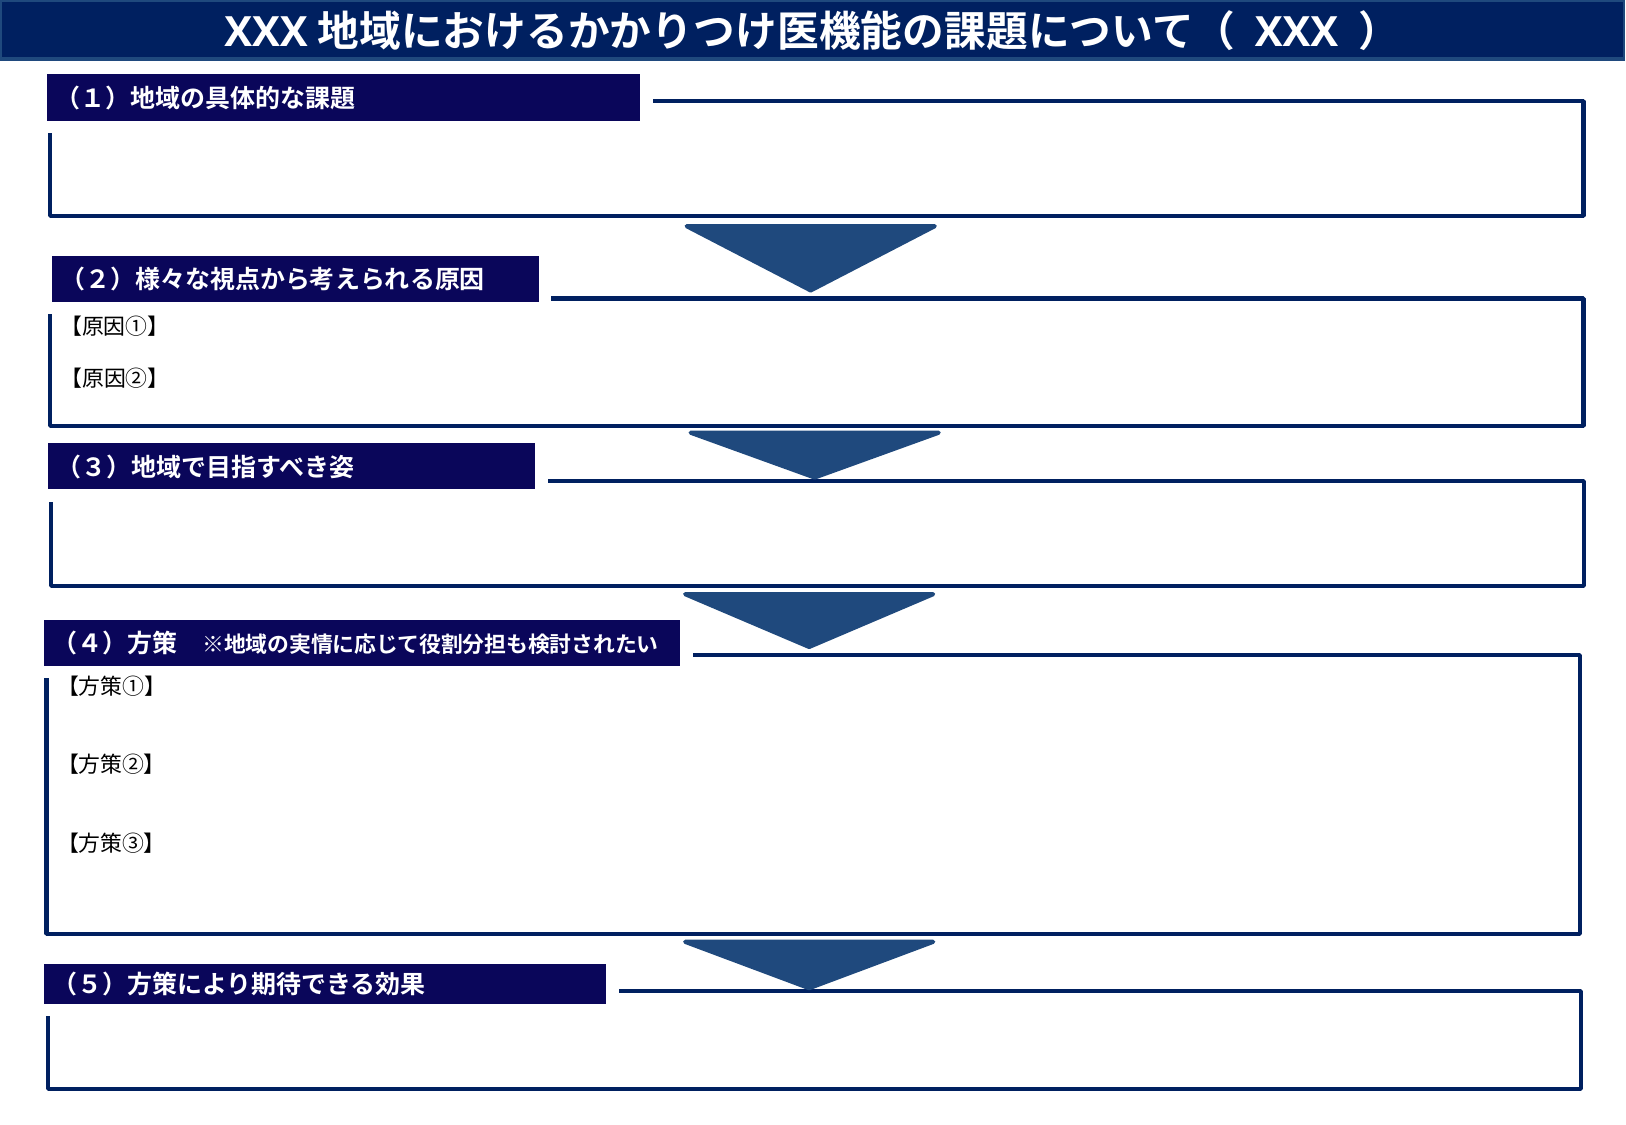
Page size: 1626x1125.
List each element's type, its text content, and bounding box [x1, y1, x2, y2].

text_box [684, 225, 937, 293]
text_box 【原因①】 【原因②】 [45, 304, 1580, 399]
text_box [688, 430, 941, 435]
text_box （２）様々な視点から考えられる原因 [45, 249, 546, 308]
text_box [40, 67, 1584, 217]
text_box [37, 613, 1581, 934]
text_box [37, 956, 1582, 1090]
text_box XXX地域におけるかかりつけ医機能の課題について（ XXX ） [0, 0, 1625, 61]
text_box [41, 436, 1585, 587]
text_box [683, 942, 935, 955]
text_box [683, 595, 935, 612]
text_box [48, 296, 1586, 428]
